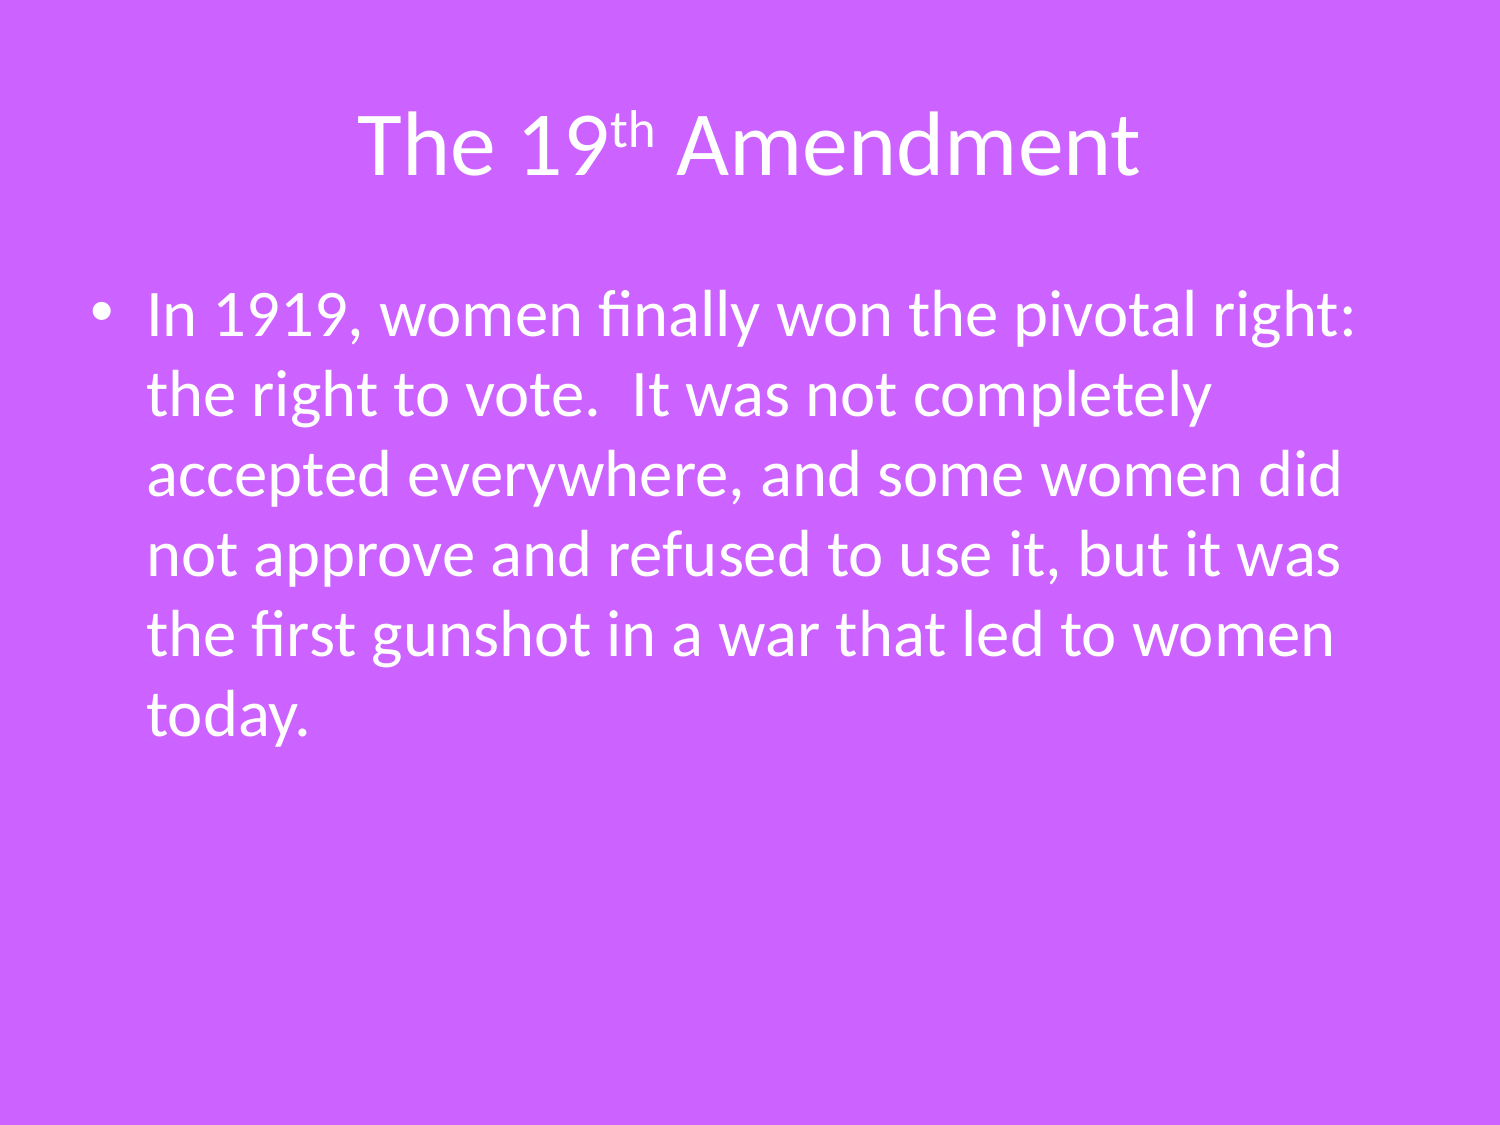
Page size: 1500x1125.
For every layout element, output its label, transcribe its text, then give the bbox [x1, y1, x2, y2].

list In 1919, women finally won the pivotal right: the right to vote. It was not completely accepted everywhere, and some women did not approve and refused to use it, but it was the first gunshot in a war that led to women today. [75, 262, 1425, 1005]
title The 19th Amendment [75, 45, 1425, 233]
